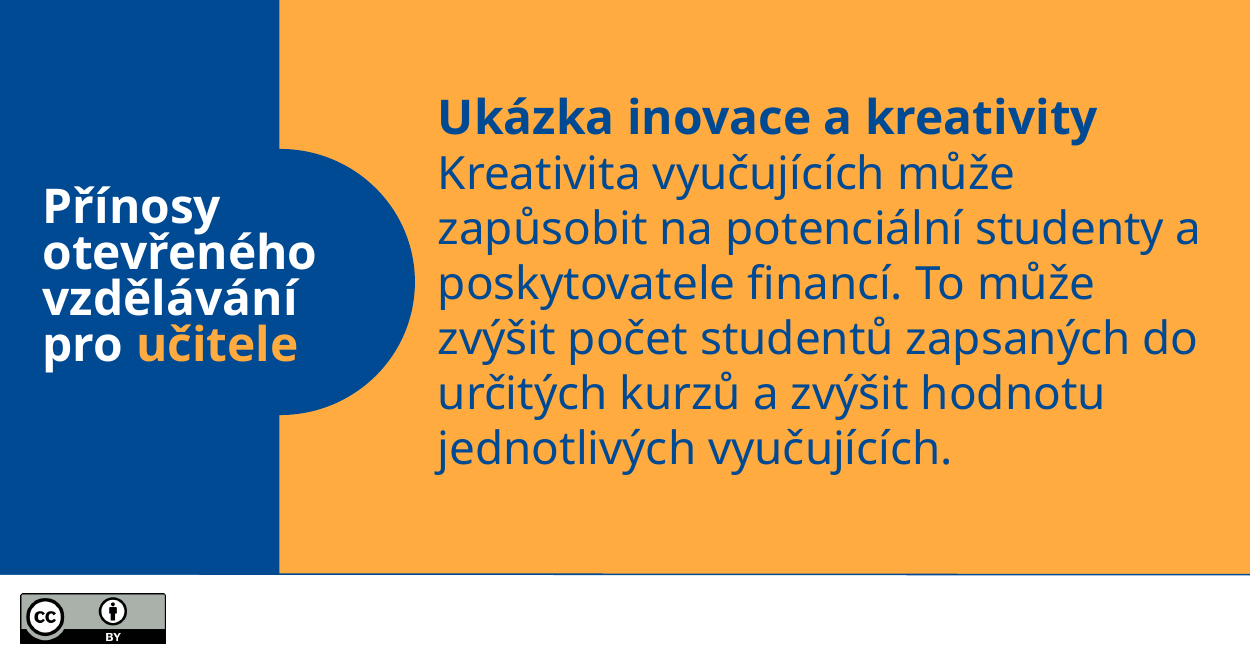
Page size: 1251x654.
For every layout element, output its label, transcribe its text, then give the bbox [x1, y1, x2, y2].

text_box [368, 181, 415, 383]
picture [20, 592, 166, 645]
text_box [0, 0, 280, 573]
text_box Ukázka inovace a kreativity Kreativita vyučujících může zapůsobit na potenciální studenty a poskytovatele financí. To může zvýšit počet studentů zapsaných do určitých kurzů a zvýšit hodnotu jednotlivých vyučujících. [423, 71, 1225, 489]
text_box Přínosy otevřeného vzdělávání pro učitele [27, 171, 368, 386]
text_box [206, 148, 355, 171]
text_box [0, 582, 1250, 654]
text_box [196, 386, 365, 416]
